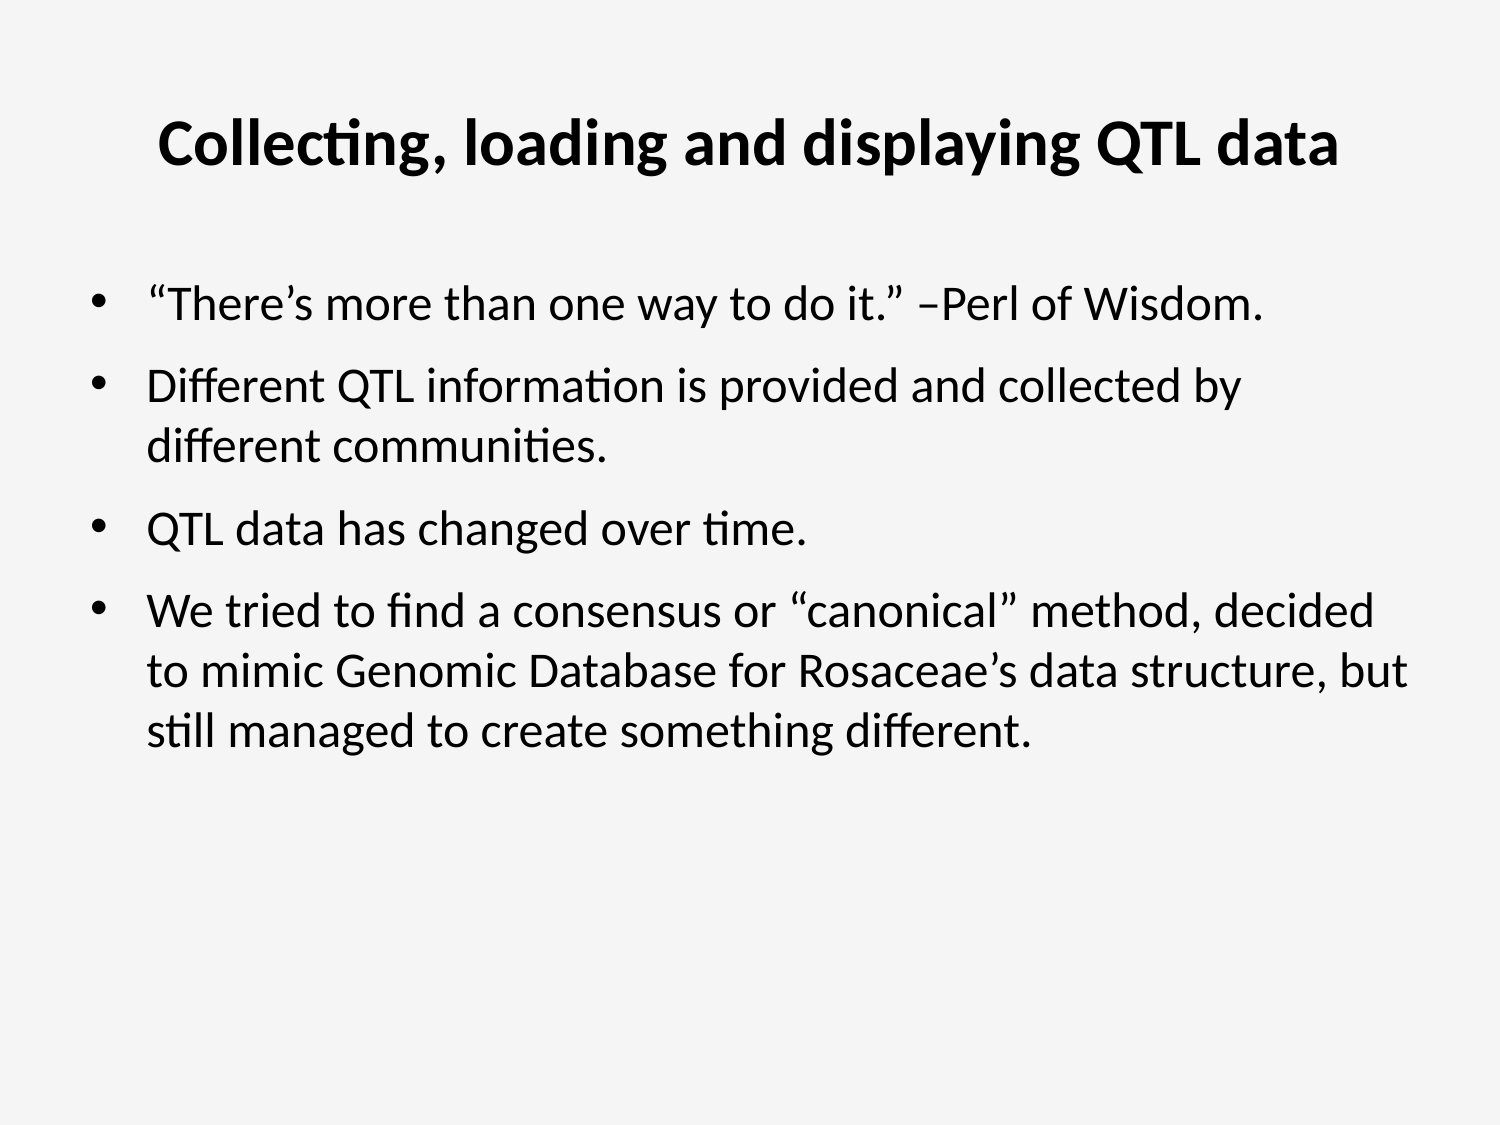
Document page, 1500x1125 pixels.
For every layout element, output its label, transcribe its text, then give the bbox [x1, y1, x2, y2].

title Collecting, loading and displaying QTL data [75, 45, 1425, 233]
list “There’s more than one way to do it.” –Perl of Wisdom. Different QTL information is provided and collected by different communities. QTL data has changed over time. We tried to find a consensus or “canonical” method, decided to mimic Genomic Database for Rosaceae’s data structure, but still managed to create something different. [75, 262, 1425, 1005]
